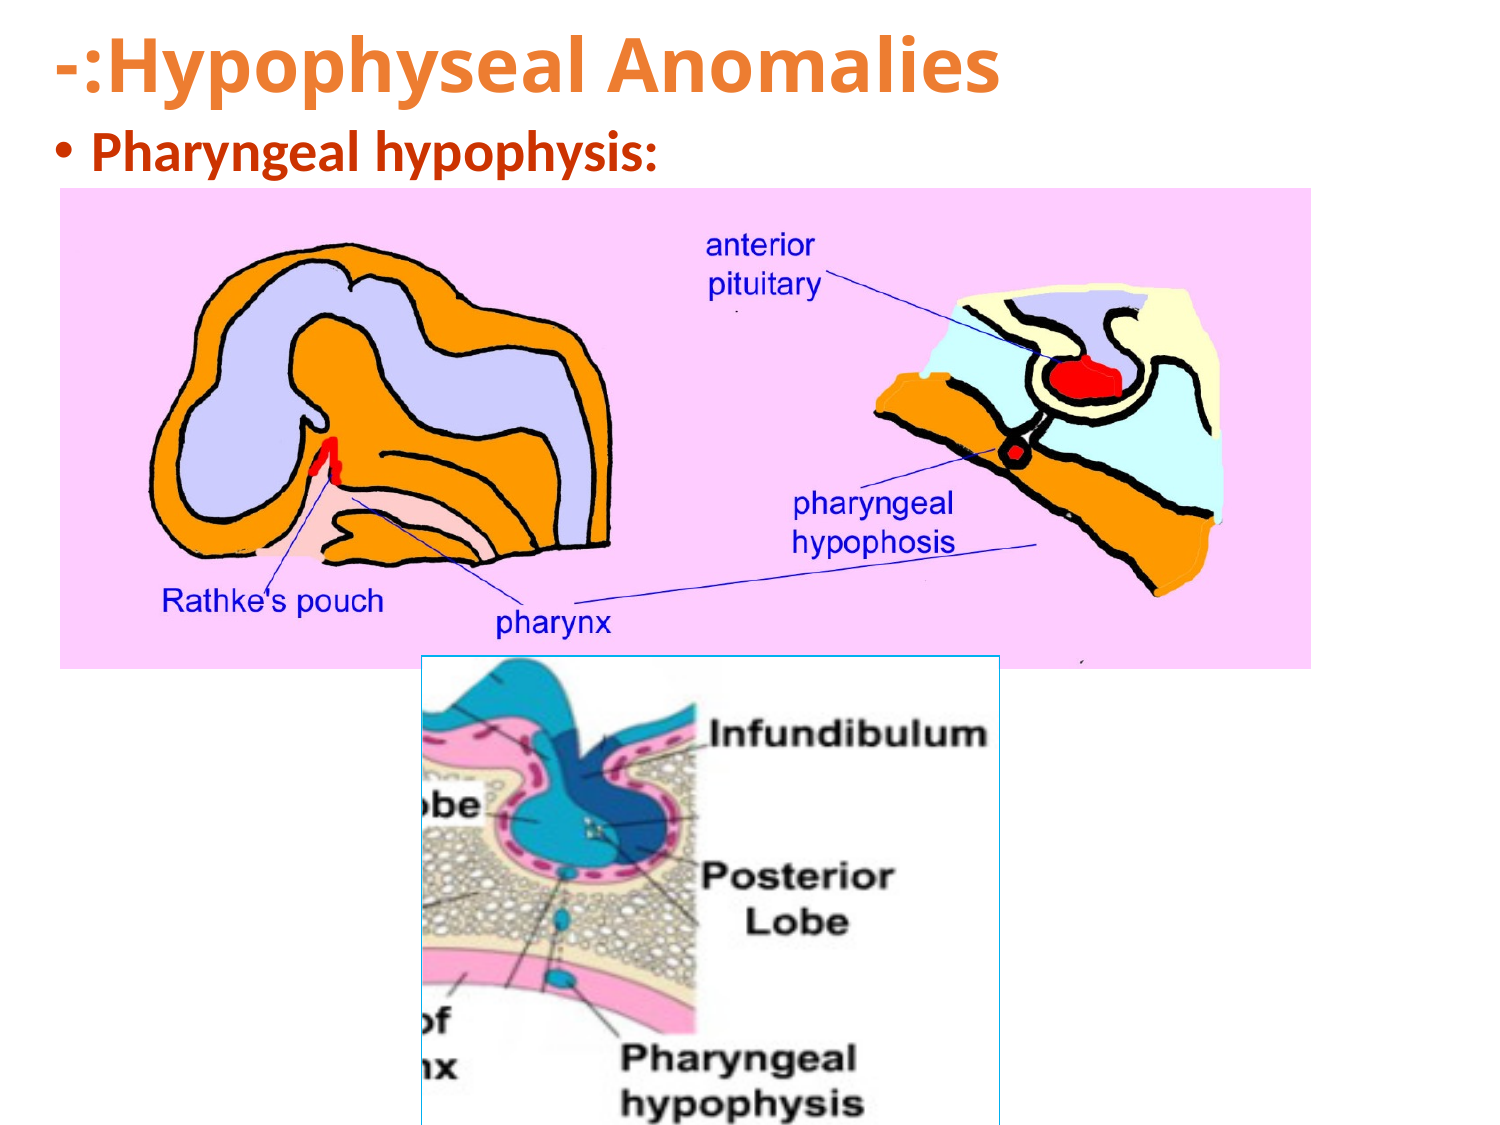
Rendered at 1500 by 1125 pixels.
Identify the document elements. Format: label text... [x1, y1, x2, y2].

picture [423, 658, 998, 1125]
title Hypophyseal Anomalies:- [38, 4, 1333, 113]
list Pharyngeal hypophysis: [38, 113, 1333, 828]
picture [60, 188, 1311, 669]
